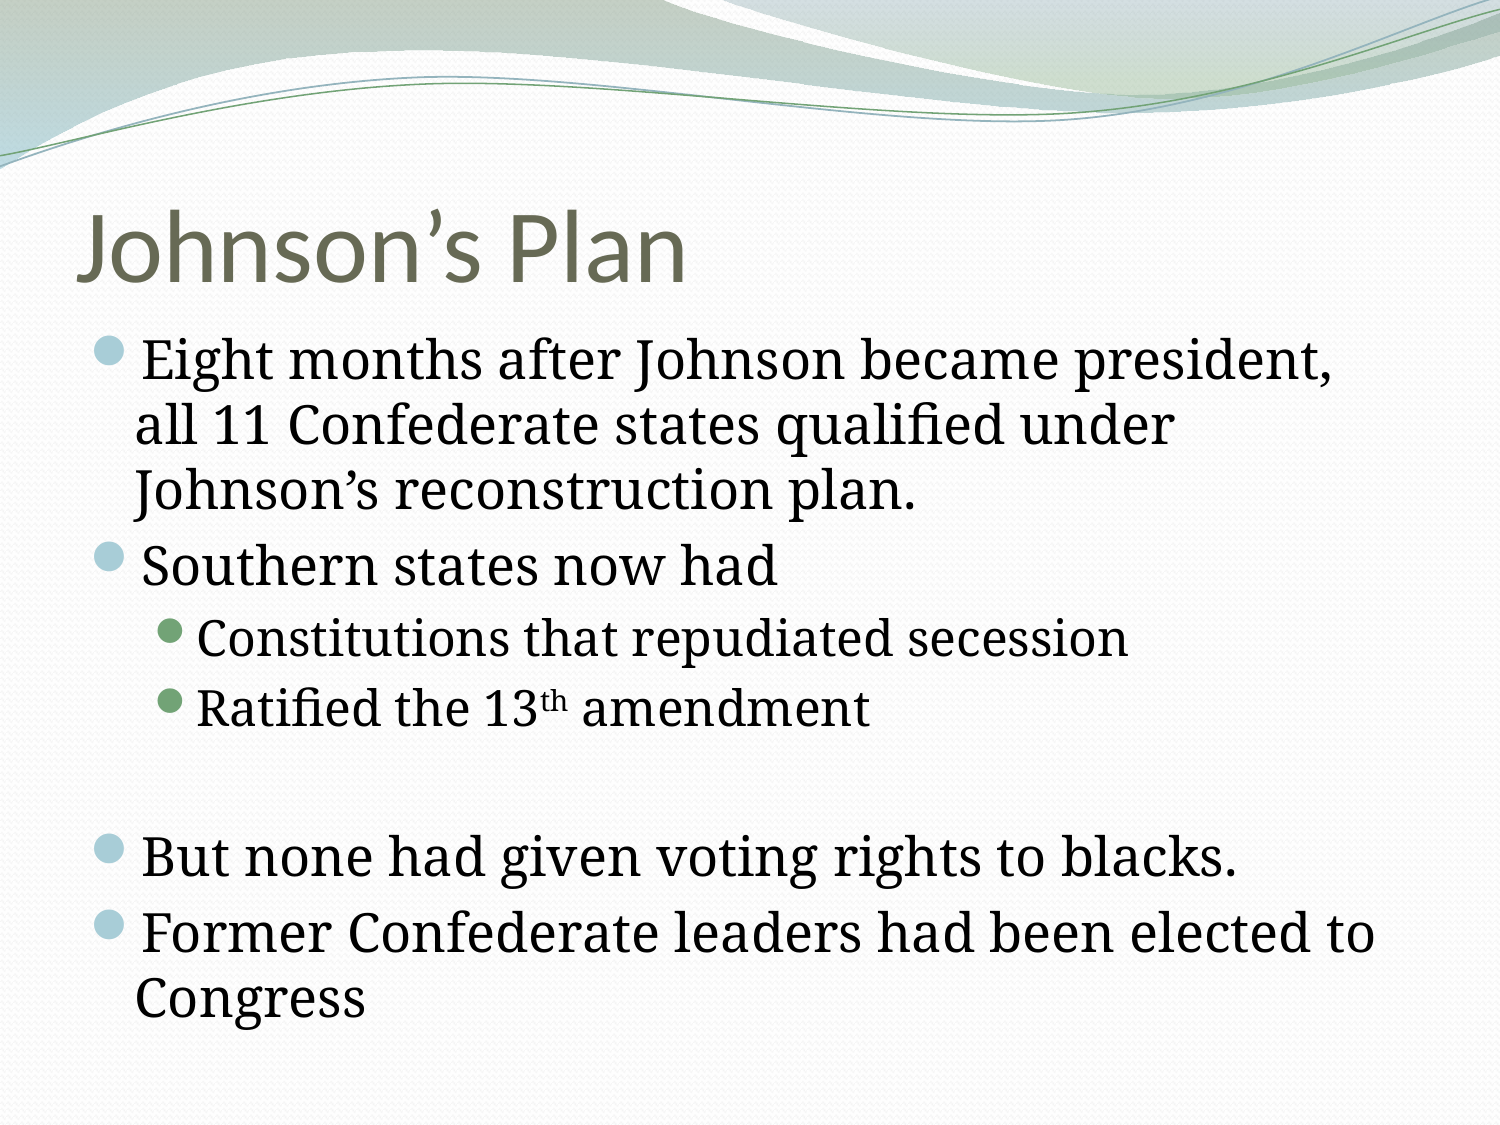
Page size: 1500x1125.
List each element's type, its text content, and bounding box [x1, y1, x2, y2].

list Eight months after Johnson became president, all 11 Confederate states qualified under Johnson’s reconstruction plan. Southern states now had Constitutions that repudiated secession Ratified the 13th amendment But none had given voting rights to blacks. Former Confederate leaders had been elected to Congress [75, 317, 1425, 1038]
title Johnson’s Plan [75, 115, 1425, 303]
